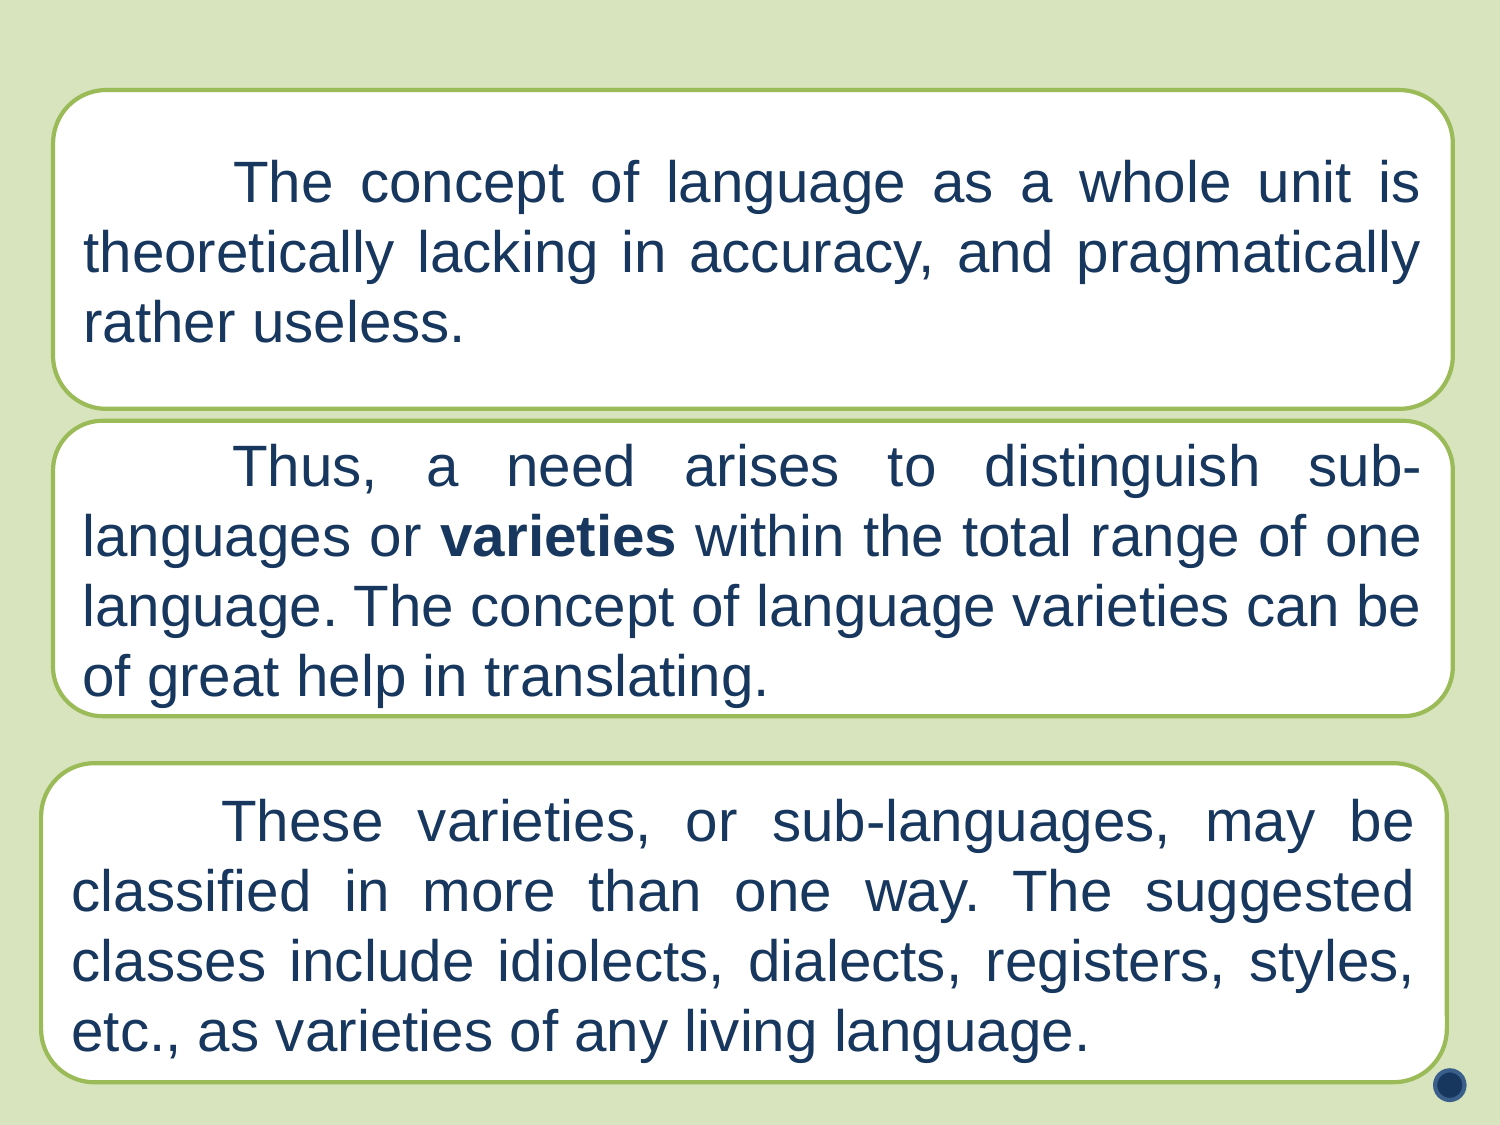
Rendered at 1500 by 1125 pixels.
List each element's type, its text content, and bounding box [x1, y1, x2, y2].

text_box These varieties, or sub-languages, may be classified in more than one way. The suggested classes include idiolects, dialects, registers, styles, etc., as varieties of any living language. [39, 761, 1449, 1085]
text_box The concept of language as a whole unit is theoretically lacking in accuracy, and pragmatically rather useless. [50, 87, 1455, 411]
text_box Thus, a need arises to distinguish sub-languages or varieties within the total range of one language. The concept of language varieties can be of great help in translating. [50, 418, 1455, 719]
text_box [1433, 1068, 1467, 1103]
